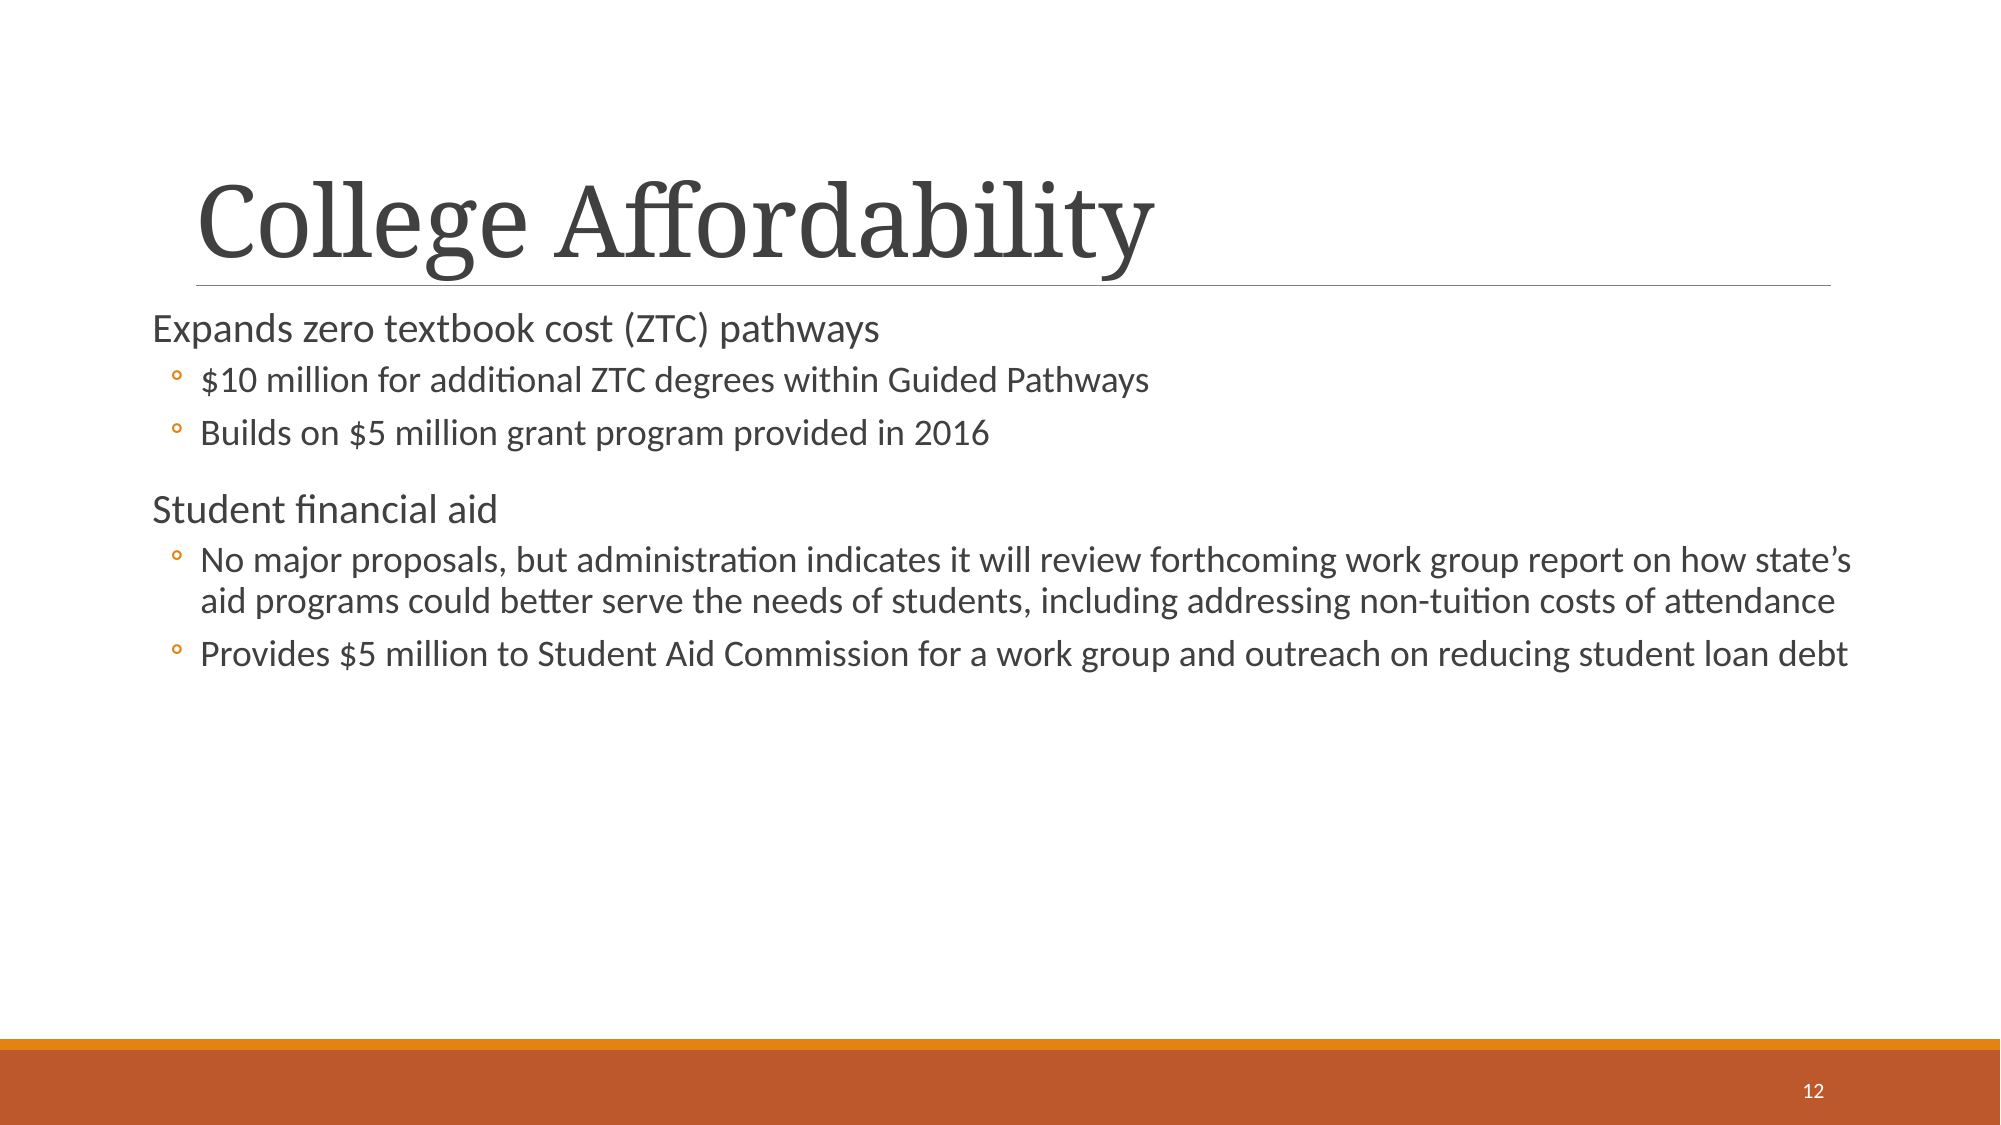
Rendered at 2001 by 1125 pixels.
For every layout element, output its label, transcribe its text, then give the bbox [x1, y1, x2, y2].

list Expands zero textbook cost (ZTC) pathways $10 million for additional ZTC degrees within Guided Pathways Builds on $5 million grant program provided in 2016 Student financial aid No major proposals, but administration indicates it will review forthcoming work group report on how state’s aid programs could better serve the needs of students, including addressing non-tuition costs of attendance Provides $5 million to Student Aid Commission for a work group and outreach on reducing student loan debt [137, 299, 1863, 952]
slide_number 12 [1624, 1059, 1840, 1120]
title College Affordability [180, 47, 1830, 285]
